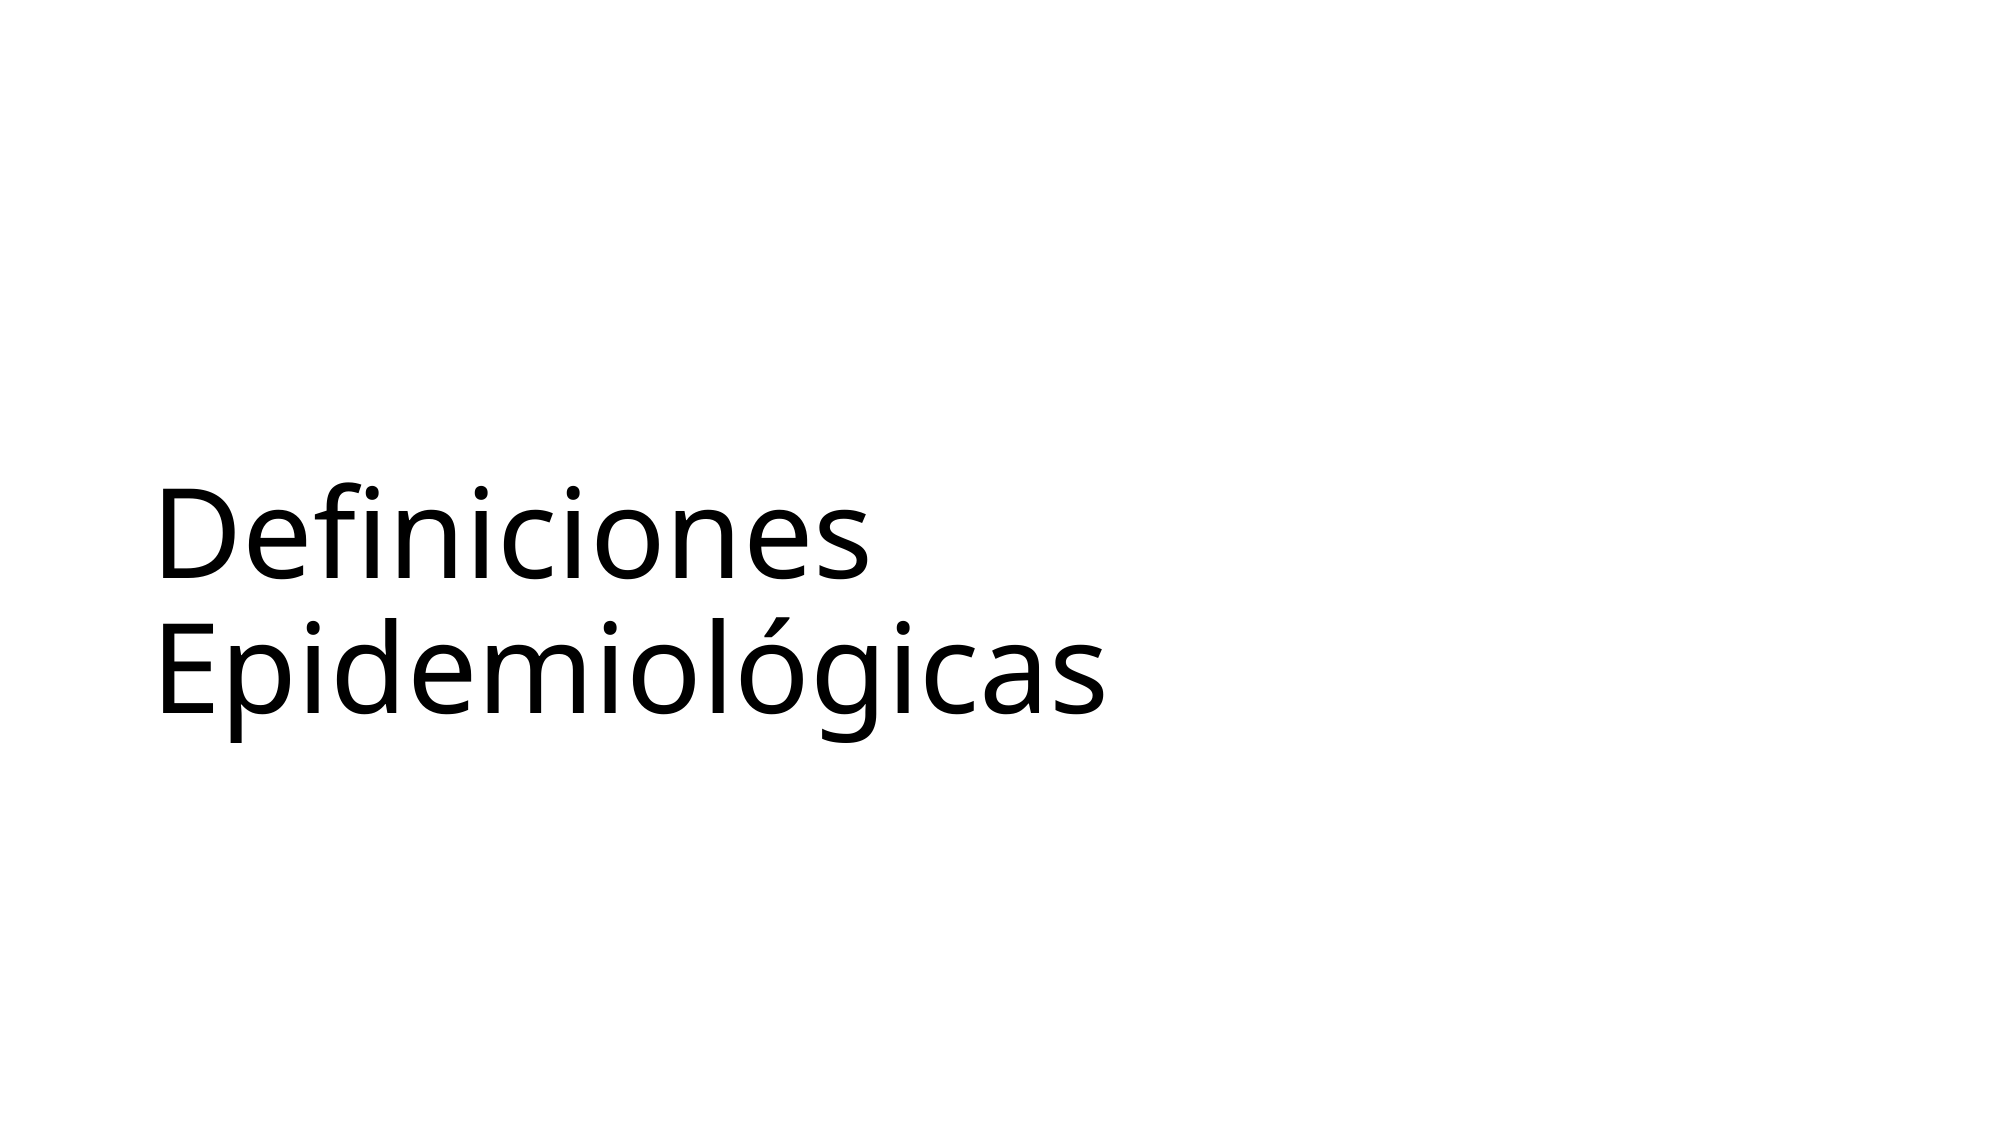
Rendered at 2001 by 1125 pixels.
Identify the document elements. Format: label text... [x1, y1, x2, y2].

title Definiciones Epidemiológicas [136, 280, 1862, 749]
